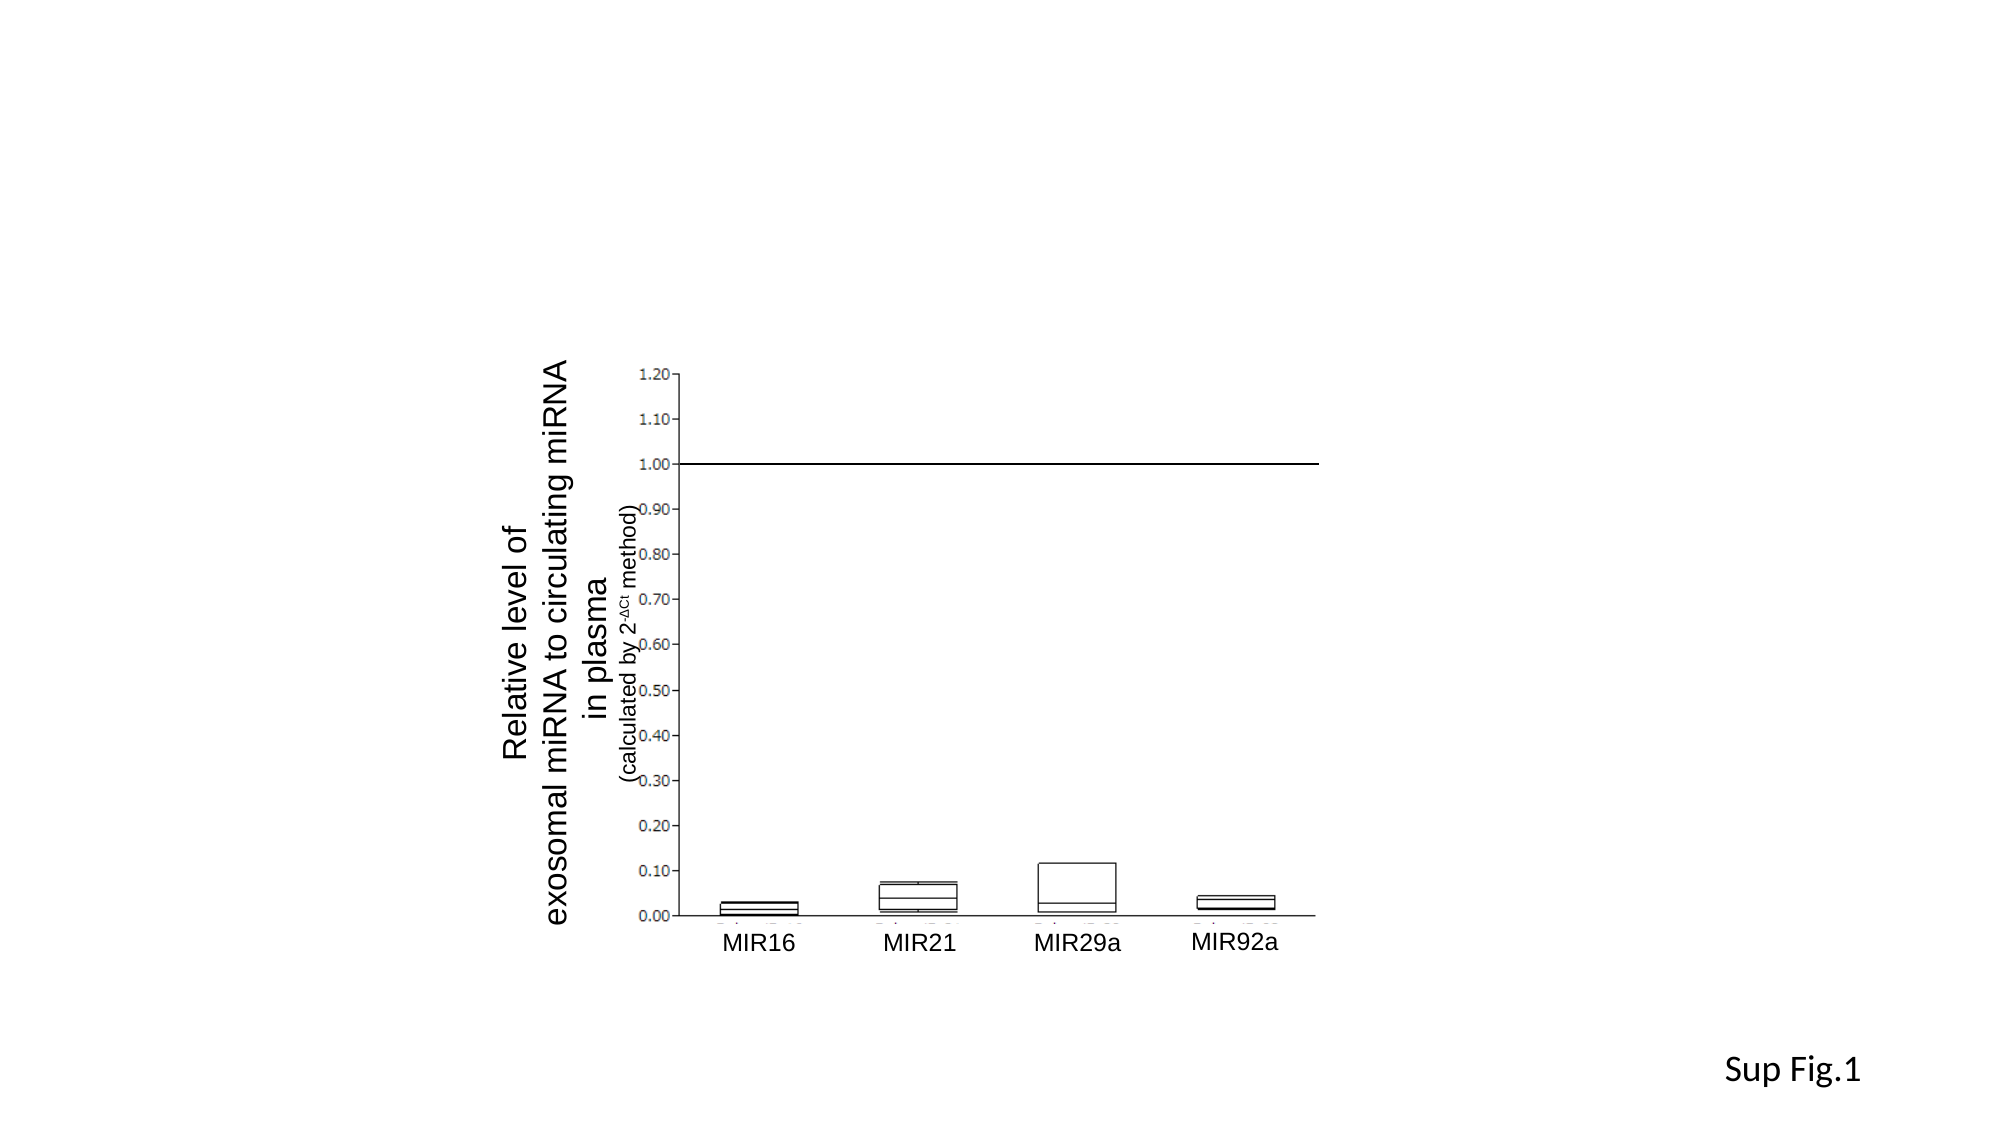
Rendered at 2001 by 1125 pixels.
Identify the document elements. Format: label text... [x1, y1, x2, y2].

text_box Relative level of exosomal miRNA to circulating miRNA in plasma (calculated by 2-ΔCt method) [485, 343, 648, 945]
picture [626, 367, 1319, 924]
text_box MIR29a [1018, 924, 1148, 965]
text_box MIR92a [1176, 924, 1305, 964]
text_box MIR16 [707, 924, 823, 965]
text_box Sup Fig.1 [1710, 1036, 1888, 1097]
text_box MIR21 [868, 924, 984, 964]
